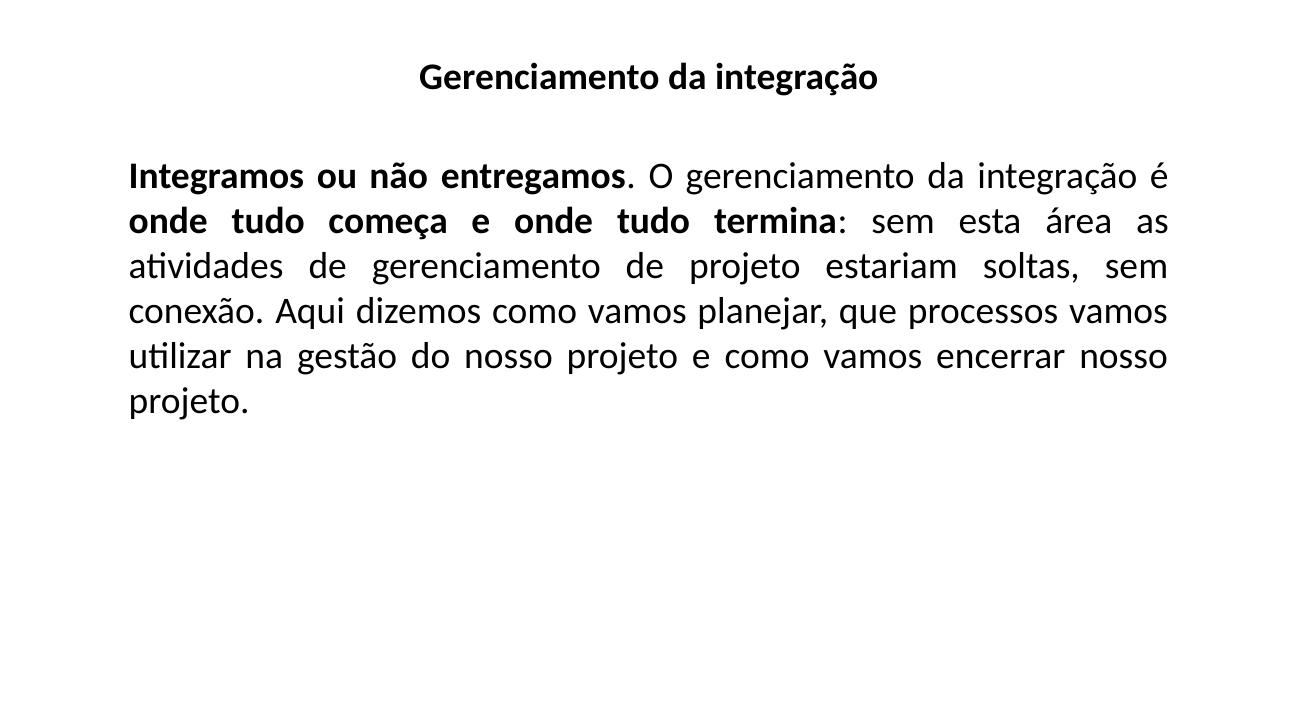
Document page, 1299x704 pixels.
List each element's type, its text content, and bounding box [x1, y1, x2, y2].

text_box Integramos ou não entregamos. O gerenciamento da integração é onde tudo começa e onde tudo termina: sem esta área as atividades de gerenciamento de projeto estariam soltas, sem conexão. Aqui dizemos como vamos planejar, que processos vamos utilizar na gestão do nosso projeto e como vamos encerrar nosso projeto. [117, 145, 1181, 559]
text_box Gerenciamento da integração [0, 44, 1299, 106]
